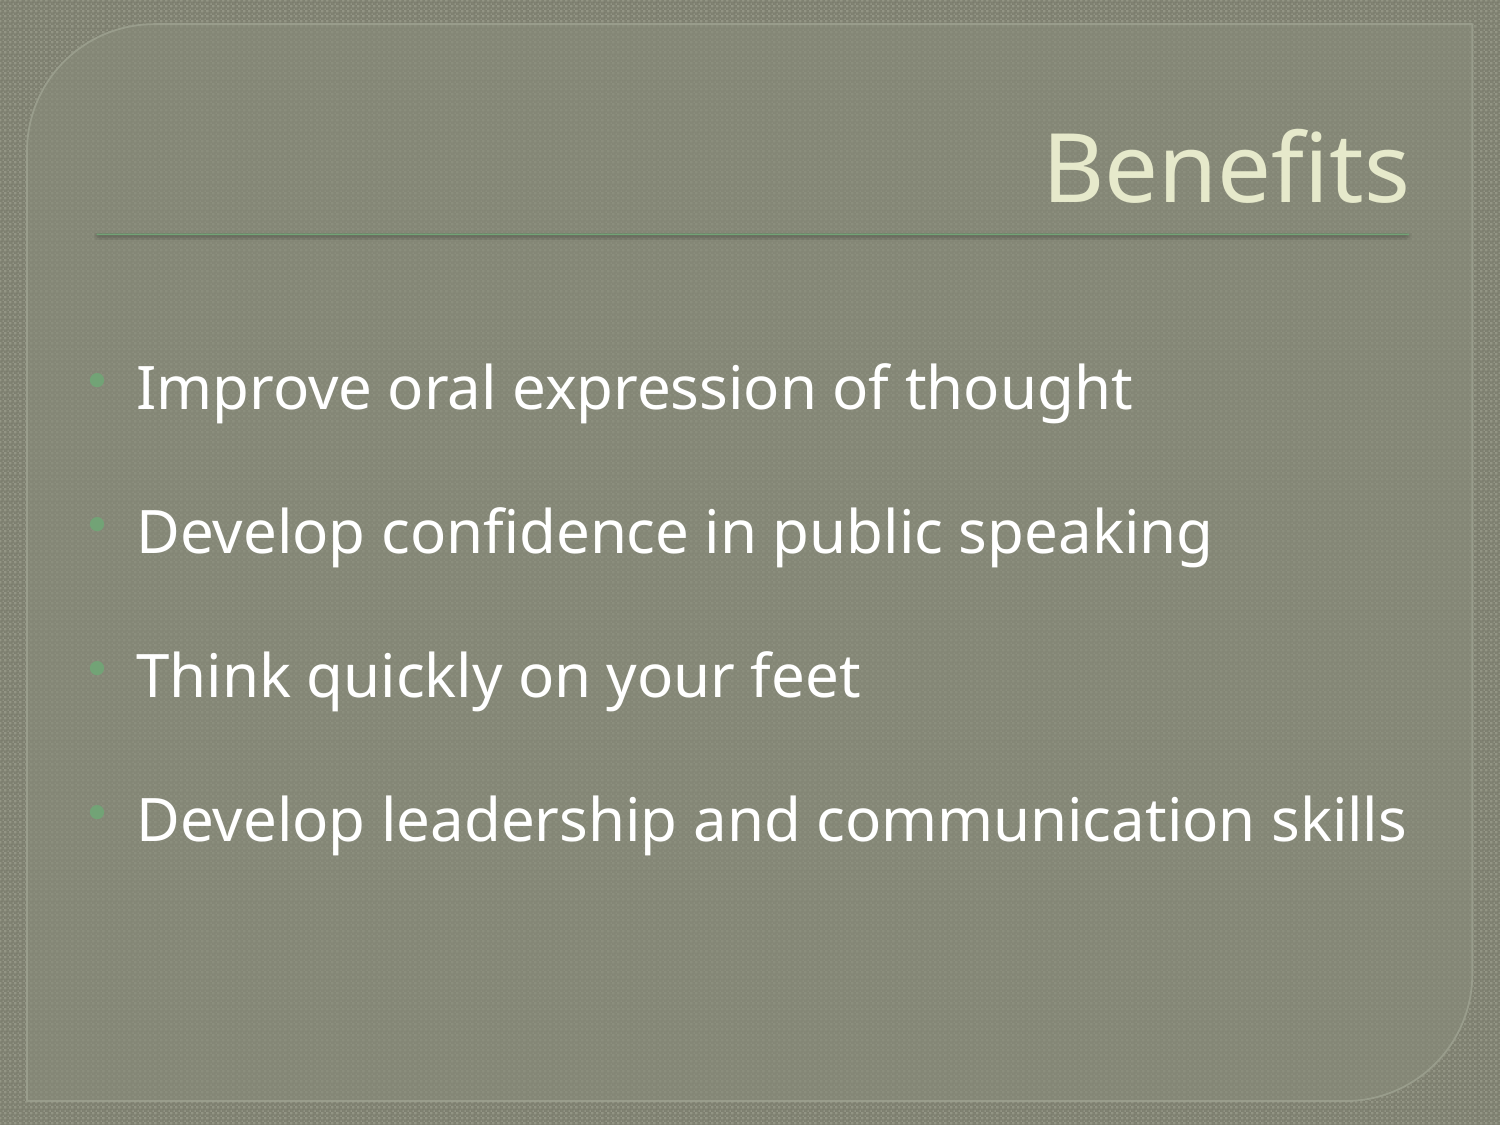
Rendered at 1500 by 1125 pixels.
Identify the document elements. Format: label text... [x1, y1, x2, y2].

list Improve oral expression of thought Develop confidence in public speaking Think quickly on your feet Develop leadership and communication skills [74, 269, 1426, 1013]
title Benefits [75, 41, 1425, 230]
